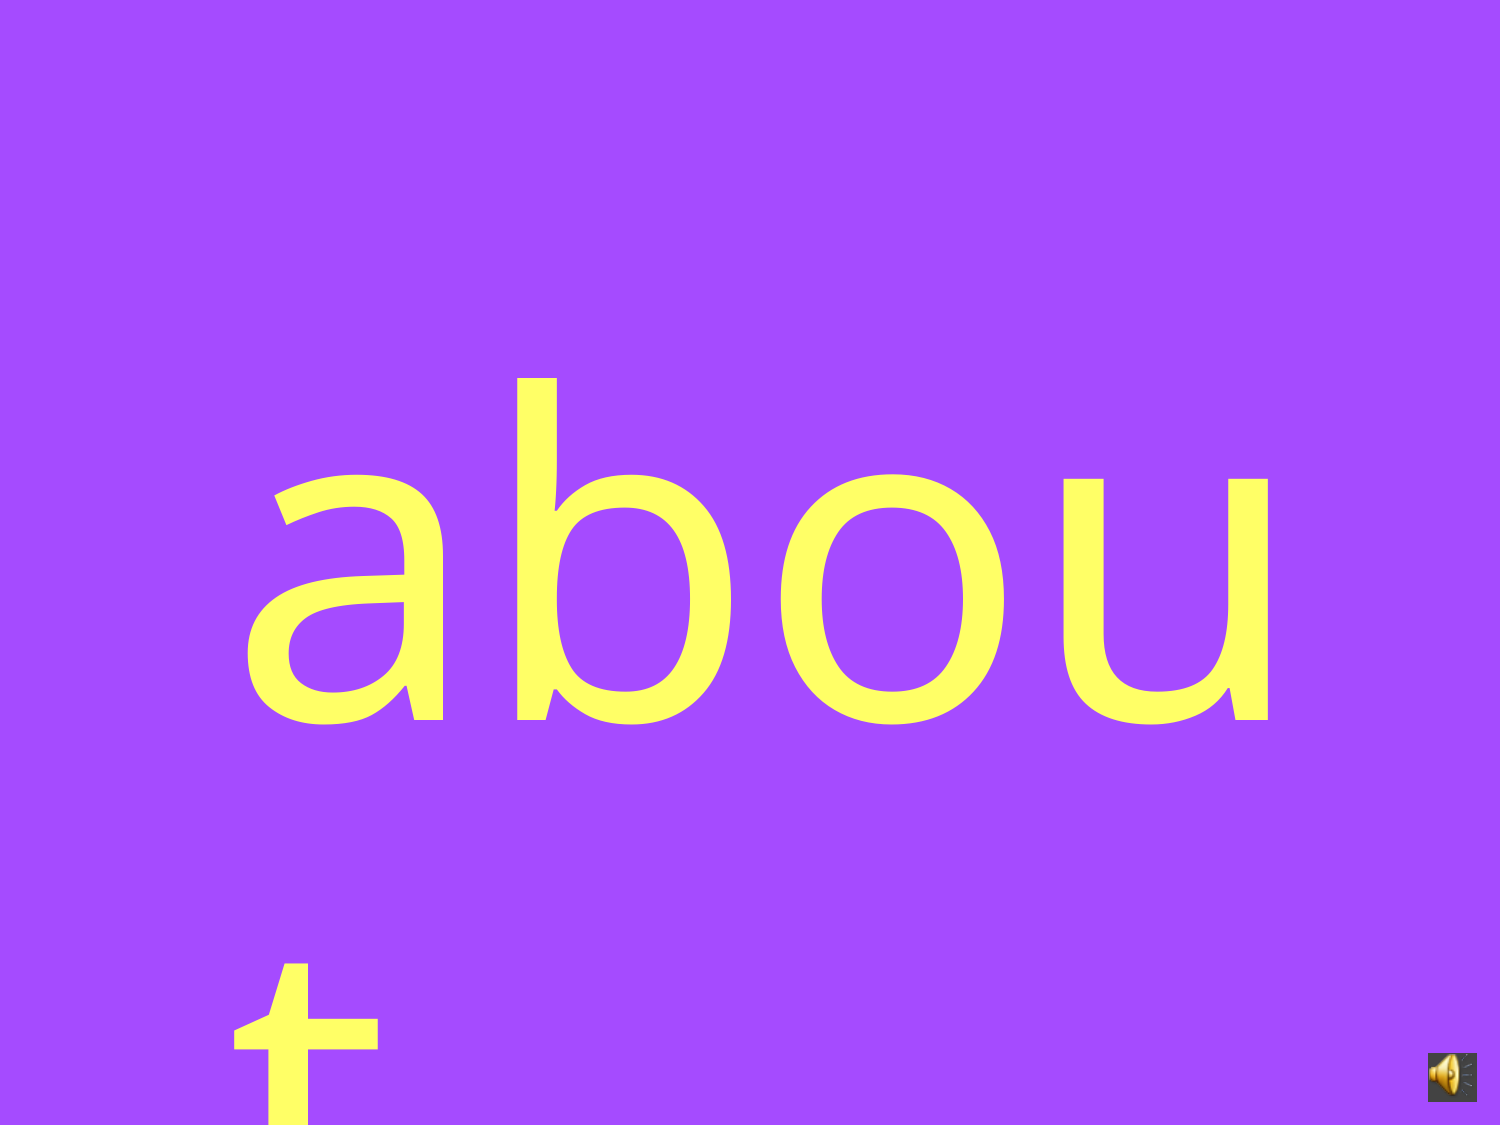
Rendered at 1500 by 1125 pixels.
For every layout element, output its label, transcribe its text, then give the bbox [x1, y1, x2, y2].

subtitle about [212, 262, 1450, 763]
picture [1427, 1052, 1478, 1103]
